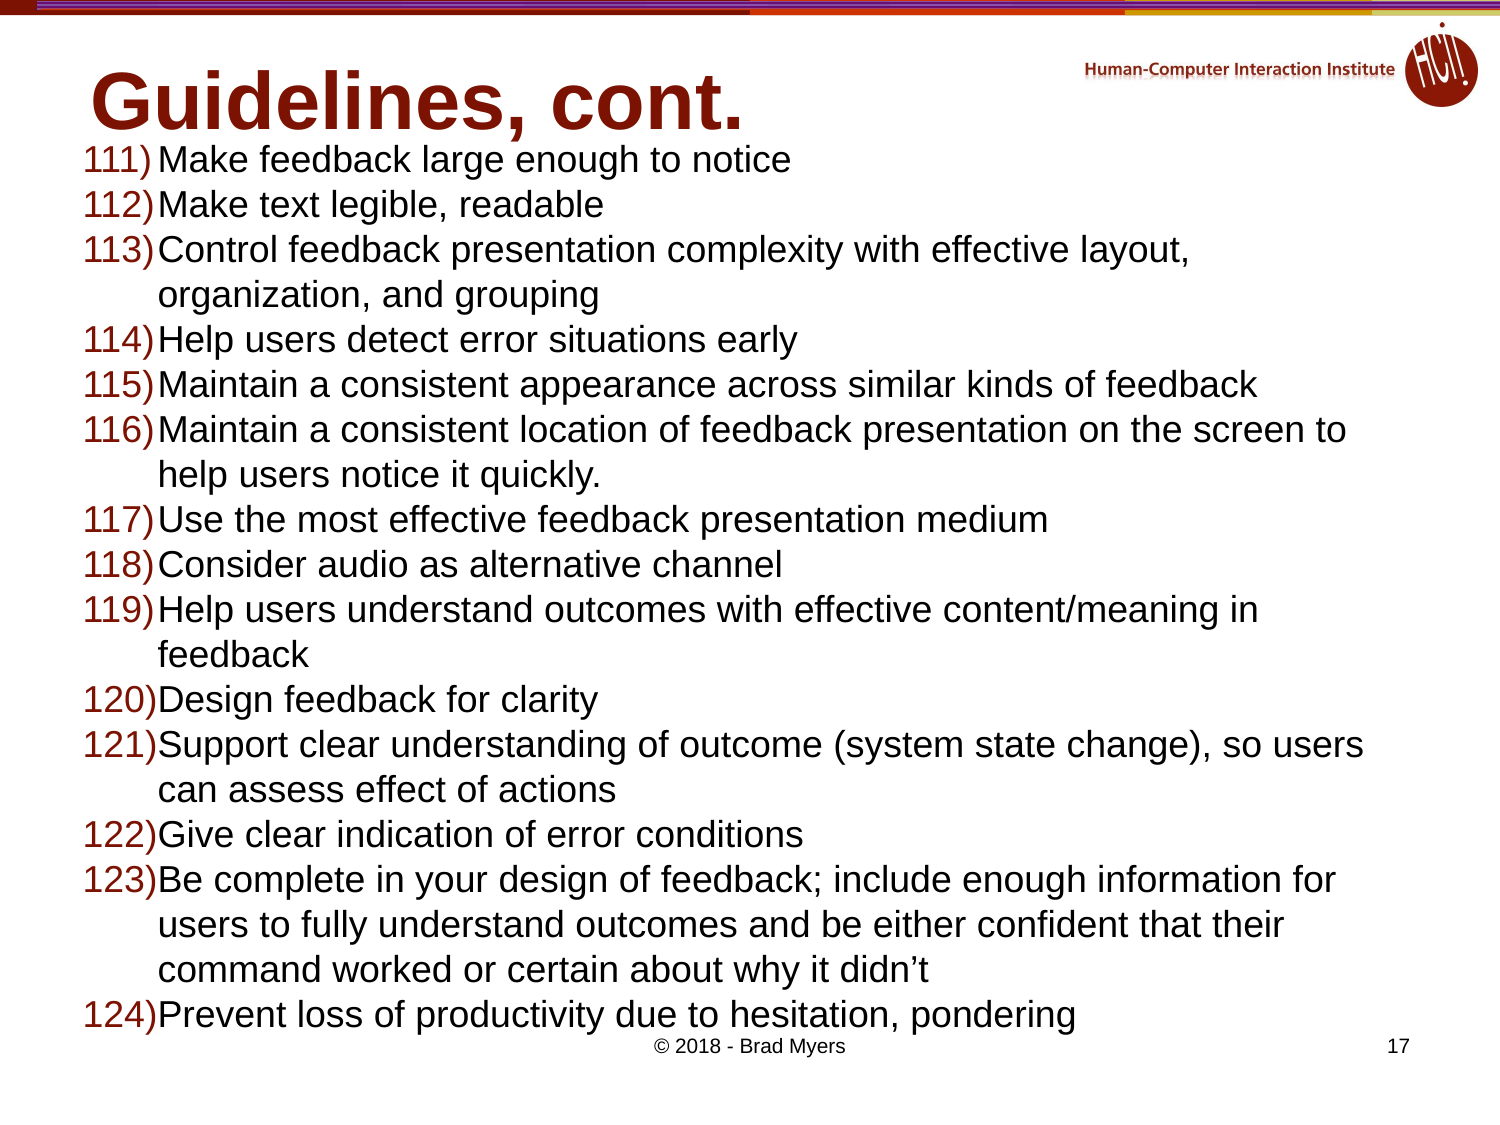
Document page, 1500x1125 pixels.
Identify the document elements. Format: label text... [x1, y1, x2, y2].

slide_number 17 [1074, 1024, 1426, 1101]
picture [37, 1, 1500, 10]
title Guidelines, cont. [74, 19, 1313, 126]
picture [1313, 22, 1478, 107]
list Make feedback large enough to notice Make text legible, readable Control feedback presentation complexity with effective layout, organization, and grouping Help users detect error situations early Maintain a consistent appearance across similar kinds of feedback Maintain a consistent location of feedback presentation on the screen to help users notice it quickly. Use the most effective feedback presentation medium Consider audio as alternative channel Help users understand outcomes with effective content/meaning in feedback Design feedback for clarity Support clear understanding of outcome (system state change), so users can assess effect of actions Give clear indication of error conditions Be complete in your design of feedback; include enough information for users to fully understand outcomes and be either confident that their command worked or certain about why it didn’t Prevent loss of productivity due to hesitation, pondering [67, 126, 1418, 1008]
footer © 2018 - Brad Myers [512, 1024, 988, 1101]
